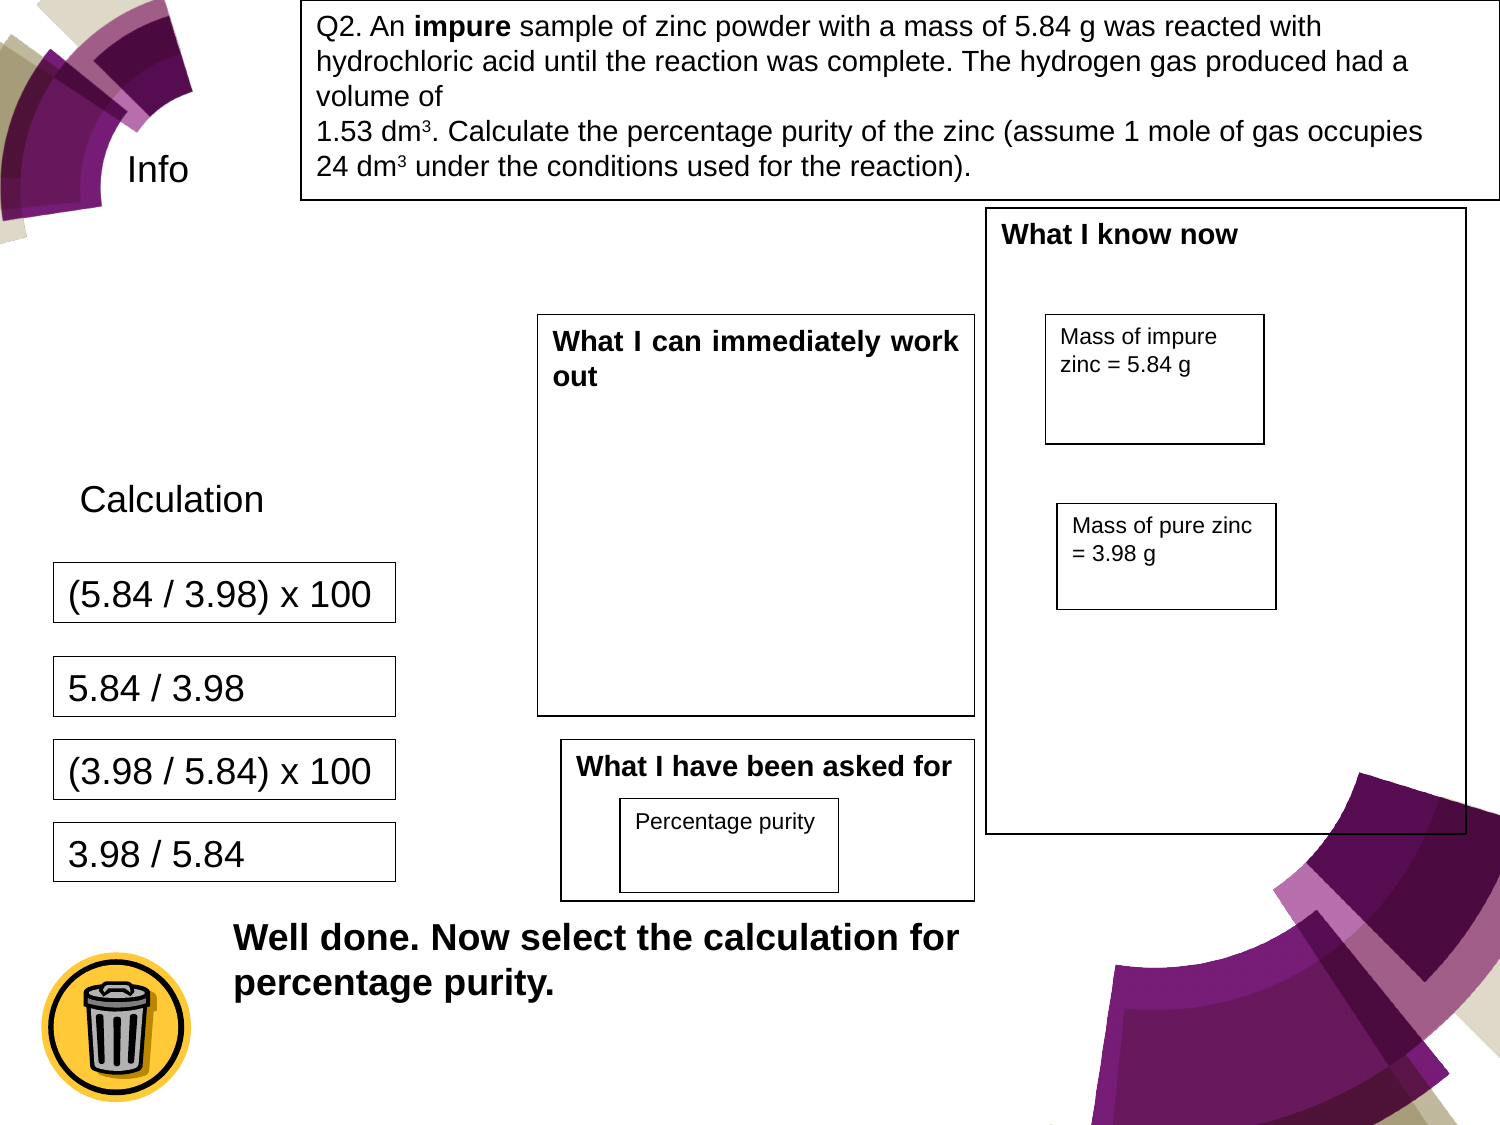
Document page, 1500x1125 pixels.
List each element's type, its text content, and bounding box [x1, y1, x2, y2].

picture [41, 952, 192, 1103]
text_box (5.84 / 3.98) x 100 [53, 562, 396, 623]
text_box Mass of pure zinc = 3.98 g [1057, 503, 1276, 610]
picture [0, 0, 219, 256]
text_box What I have been asked for [561, 739, 975, 901]
text_box Well done. Now select the calculation for percentage purity. [218, 905, 1152, 1010]
text_box Mass of impure zinc = 5.84 g [1045, 314, 1264, 445]
text_box What I know now ? ? [986, 208, 1467, 835]
text_box Percentage purity [620, 798, 839, 893]
text_box Q2. An impure sample of zinc powder with a mass of 5.84 g was reacted with hydrochloric acid until the reaction was complete. The hydrogen gas produced had a volume of 1.53 dm3. Calculate the percentage purity of the zinc (assume 1 mole of gas occupies 24 dm3 under the conditions used for the reaction). [301, 0, 1500, 200]
text_box Info [112, 137, 242, 197]
text_box Calculation [64, 467, 337, 528]
text_box 5.84 / 3.98 [53, 656, 396, 717]
picture [1009, 716, 1500, 1125]
text_box 3.98 / 5.84 [53, 822, 396, 882]
text_box What I can immediately work out [537, 314, 975, 717]
text_box (3.98 / 5.84) x 100 [53, 739, 396, 800]
